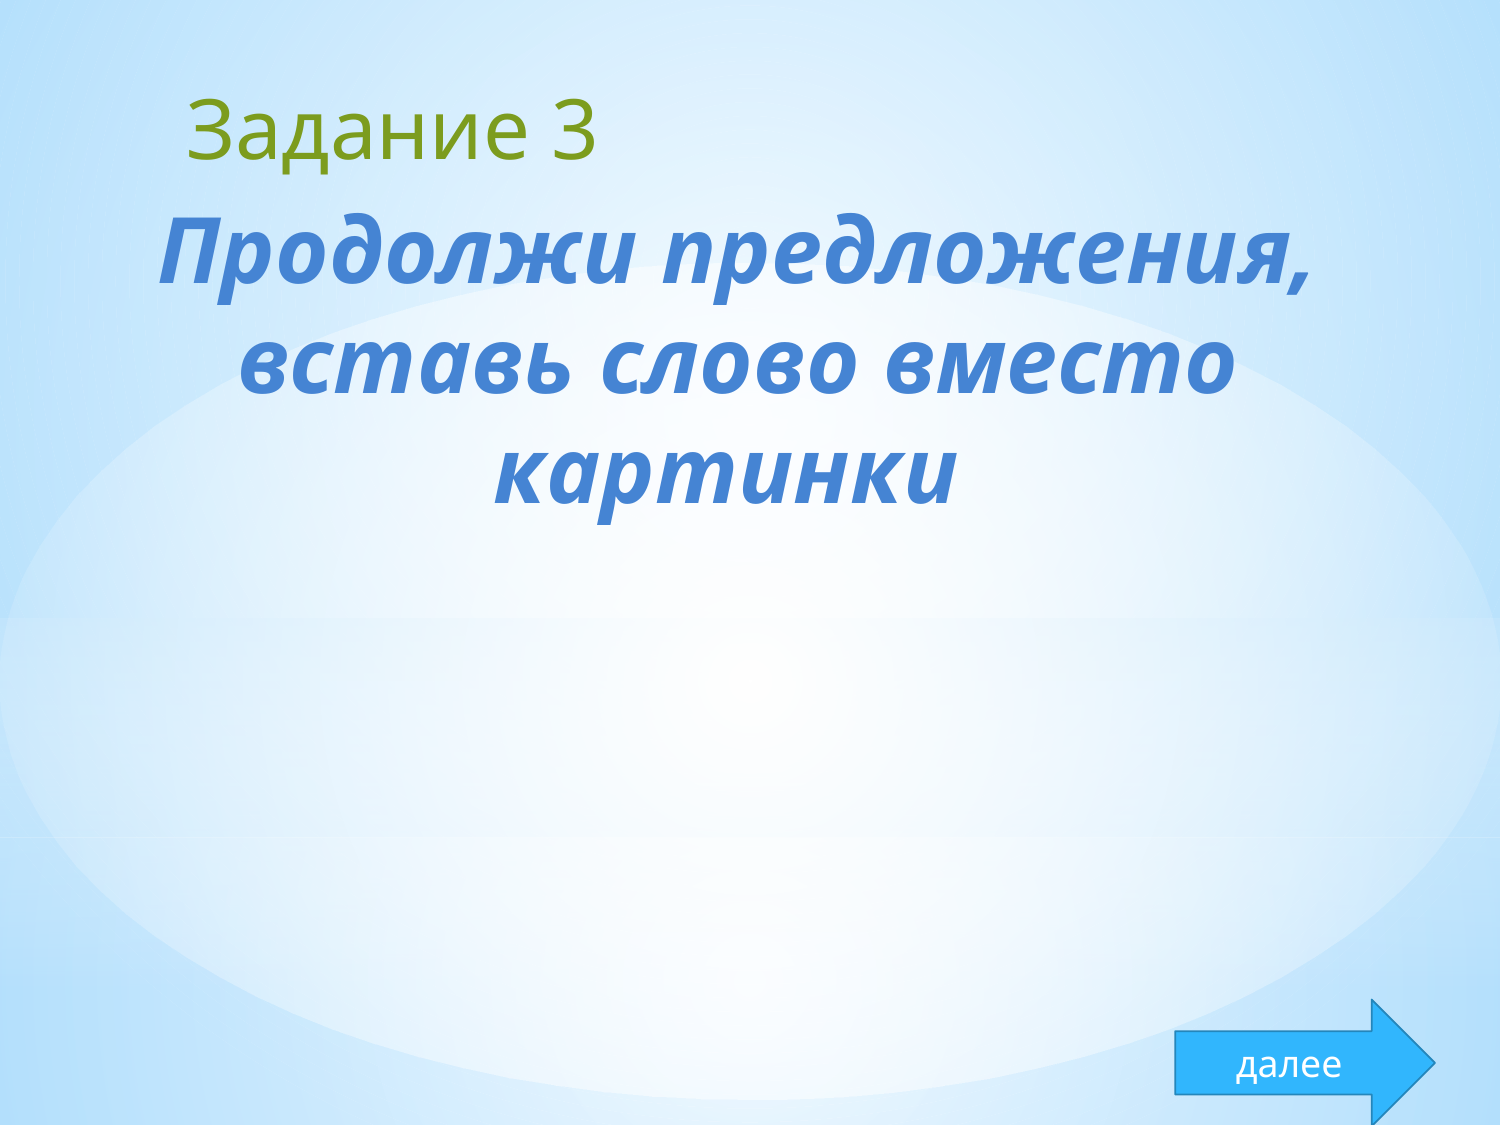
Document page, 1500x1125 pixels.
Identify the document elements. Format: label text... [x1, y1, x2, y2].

text_box Продолжи предложения, вставь слово вместо картинки [64, 184, 1412, 530]
text_box далее [1174, 998, 1436, 1125]
text_box Задание 3 [171, 68, 615, 184]
